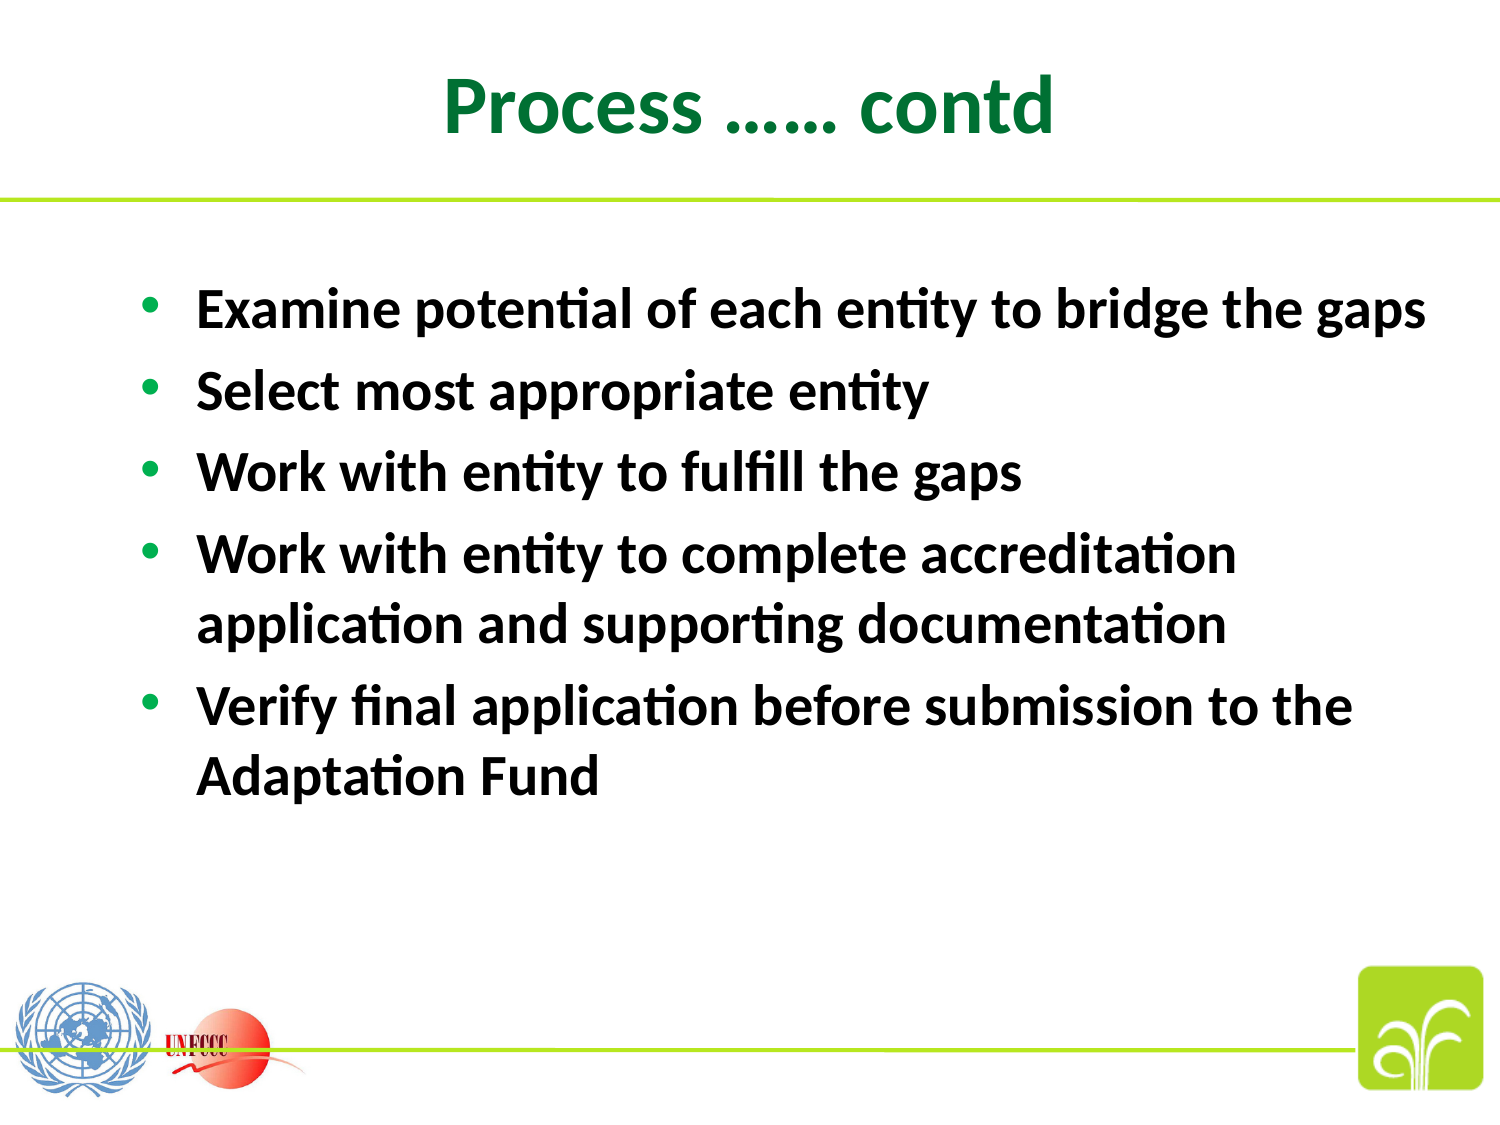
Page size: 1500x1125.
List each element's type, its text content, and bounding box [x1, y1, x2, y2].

title Process …… contd [74, 0, 1426, 226]
picture [12, 974, 124, 1047]
list Examine potential of each entity to bridge the gaps Select most appropriate entity Work with entity to fulfill the gaps Work with entity to complete accreditation application and supporting documentation Verify final application before submission to the Adaptation Fund [124, 262, 1451, 1125]
picture [12, 1053, 124, 1107]
